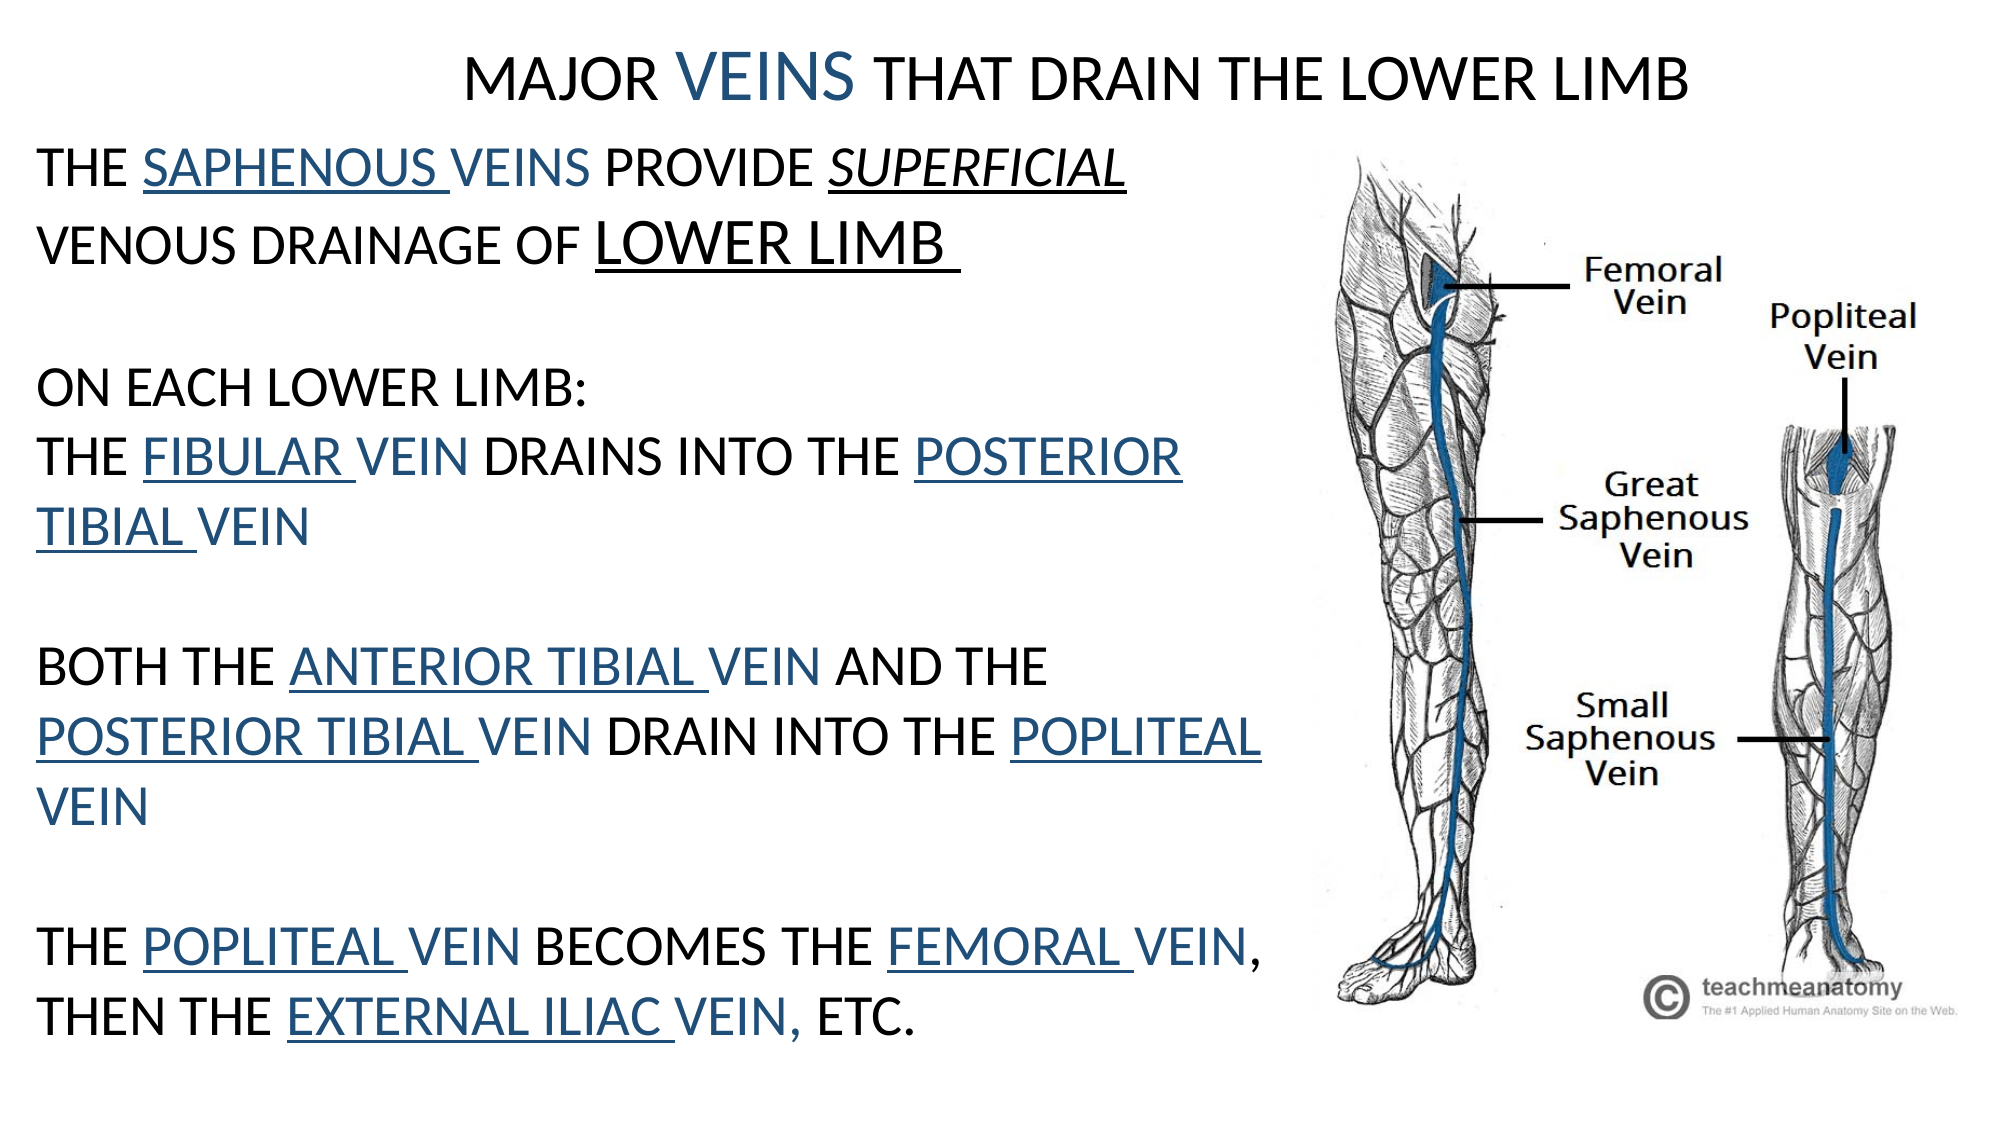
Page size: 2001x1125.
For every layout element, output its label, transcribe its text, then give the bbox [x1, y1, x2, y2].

text_box The Saphenous Veins provide superficial venous drainage of lower limb On each Lower limb: The Fibular vein drains into the Posterior Tibial vein Both the Anterior Tibial vein and the Posterior Tibial vein drain into the Popliteal vein the Popliteal vein becomes the Femoral vein, then the External Iliac vein, etc. Same names as arteries, just reverse the course! [21, 120, 1312, 1125]
picture [1311, 149, 1963, 1029]
text_box Major Veins That Drain The Lower Limb [447, 18, 1707, 123]
